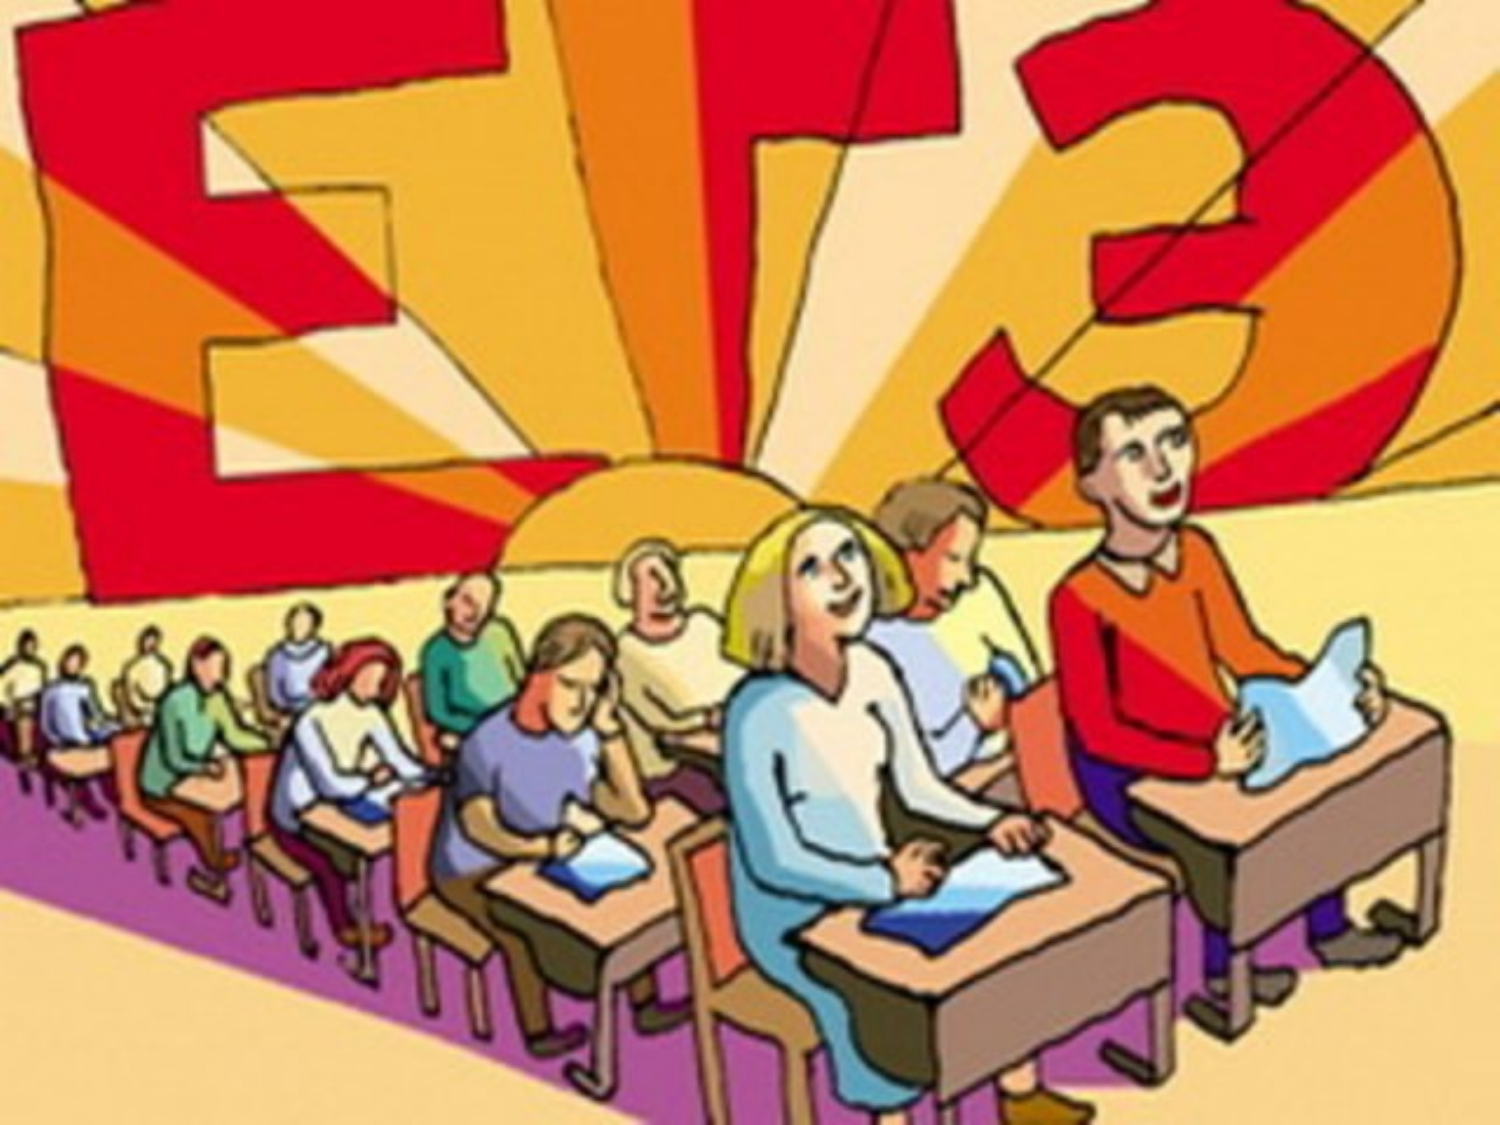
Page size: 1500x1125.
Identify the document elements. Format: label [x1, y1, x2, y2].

list [0, 0, 1500, 1125]
